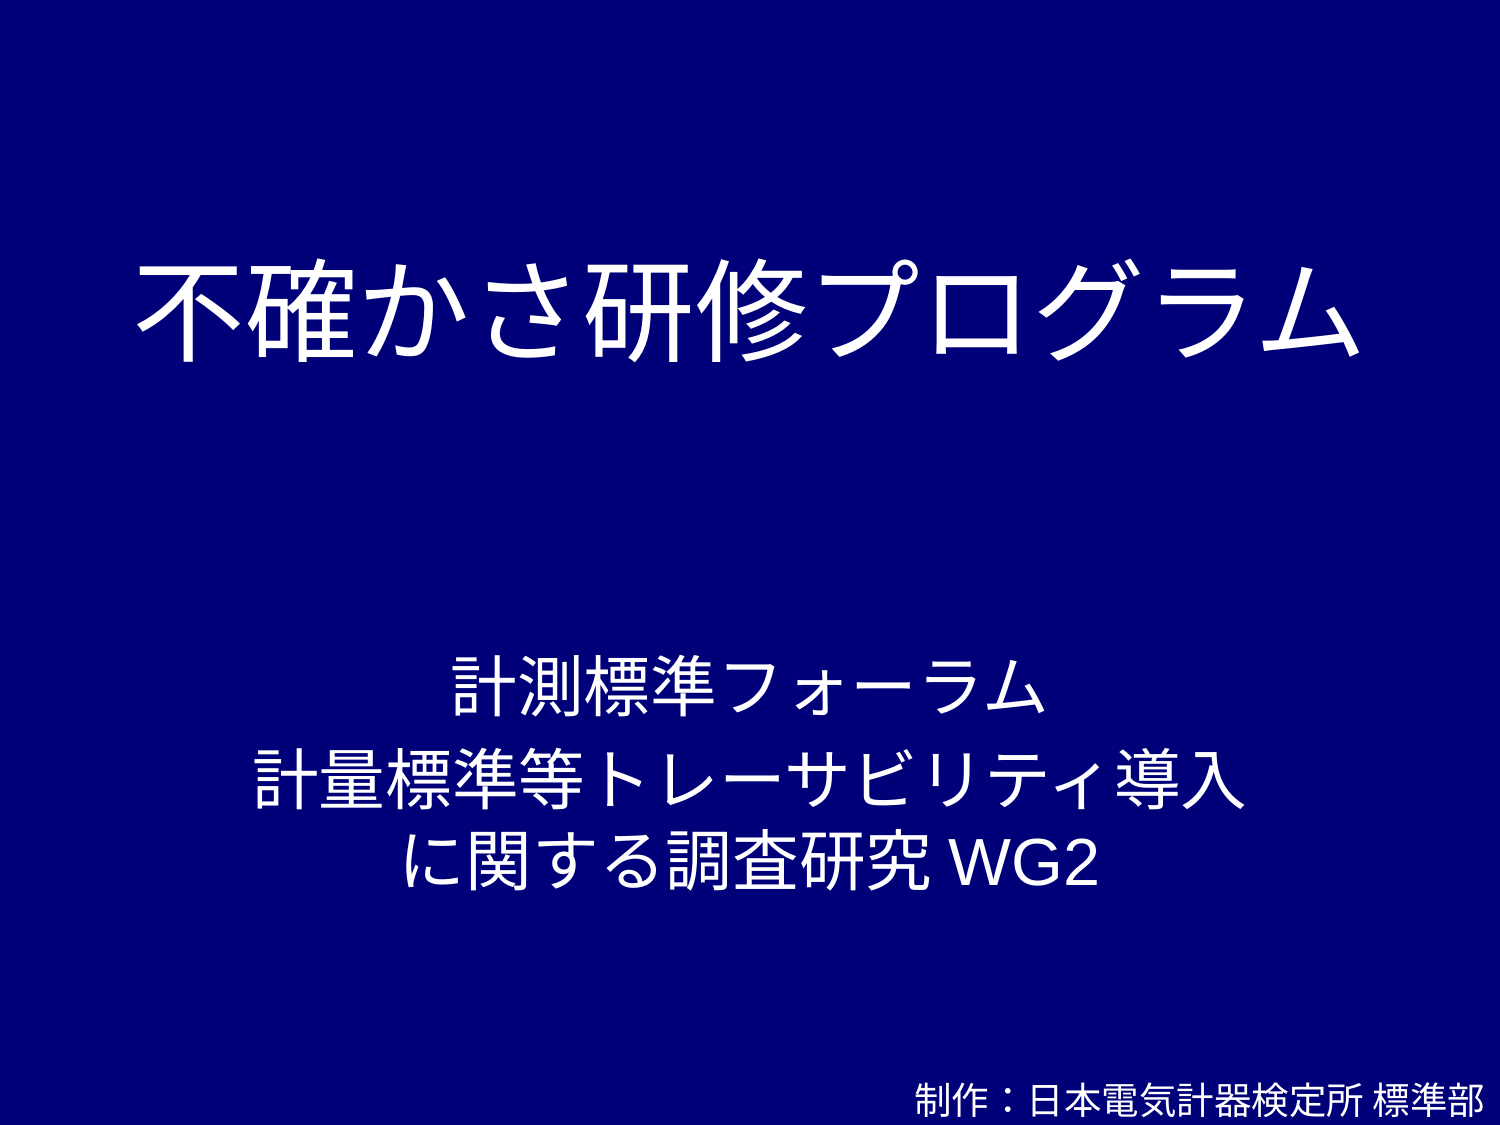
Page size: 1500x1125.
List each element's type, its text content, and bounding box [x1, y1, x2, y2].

text_box 制作：日本電気計器検定所 標準部 [637, 1069, 1500, 1125]
title 不確かさ研修プログラム [0, 224, 1500, 392]
subtitle 計測標準フォーラム 計量標準等トレーサビリティ導入に関する調査研究WG2 [225, 637, 1275, 925]
